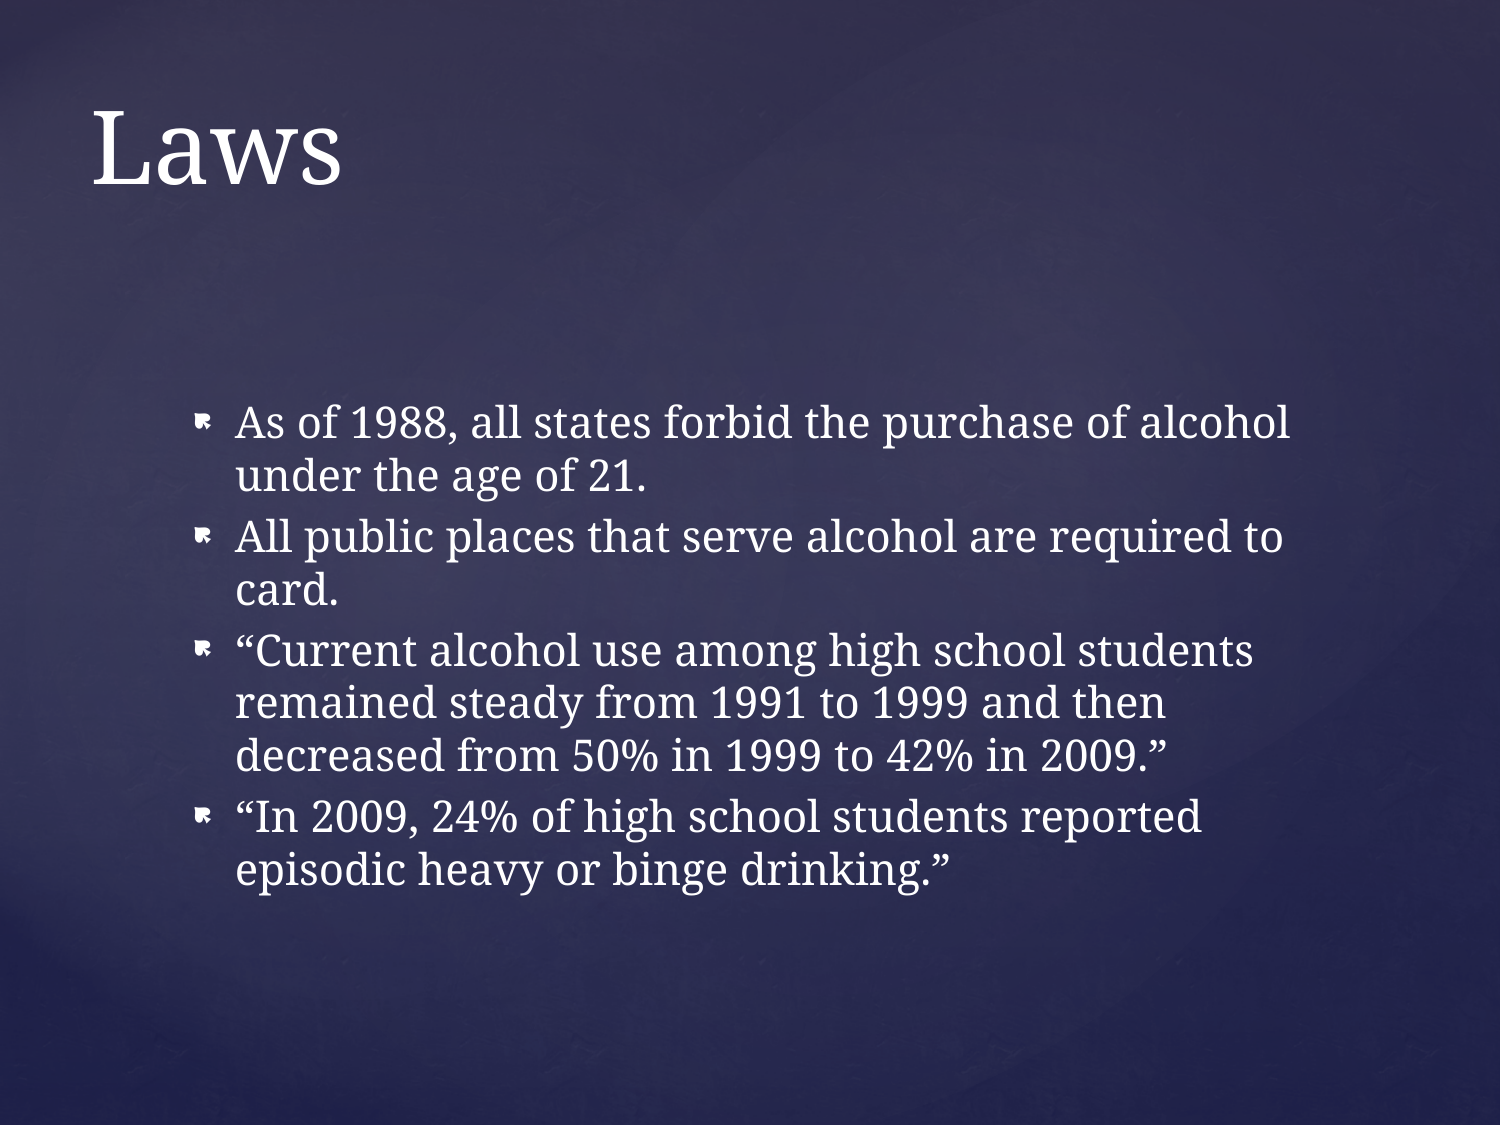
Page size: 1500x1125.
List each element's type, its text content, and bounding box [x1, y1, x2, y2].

list As of 1988, all states forbid the purchase of alcohol under the age of 21. All public places that serve alcohol are required to card. “Current alcohol use among high school students remained steady from 1991 to 1999 and then decreased from 50% in 1999 to 42% in 2009.” “In 2009, 24% of high school students reported episodic heavy or binge drinking.” [174, 312, 1400, 1038]
title Laws [75, 62, 1313, 213]
